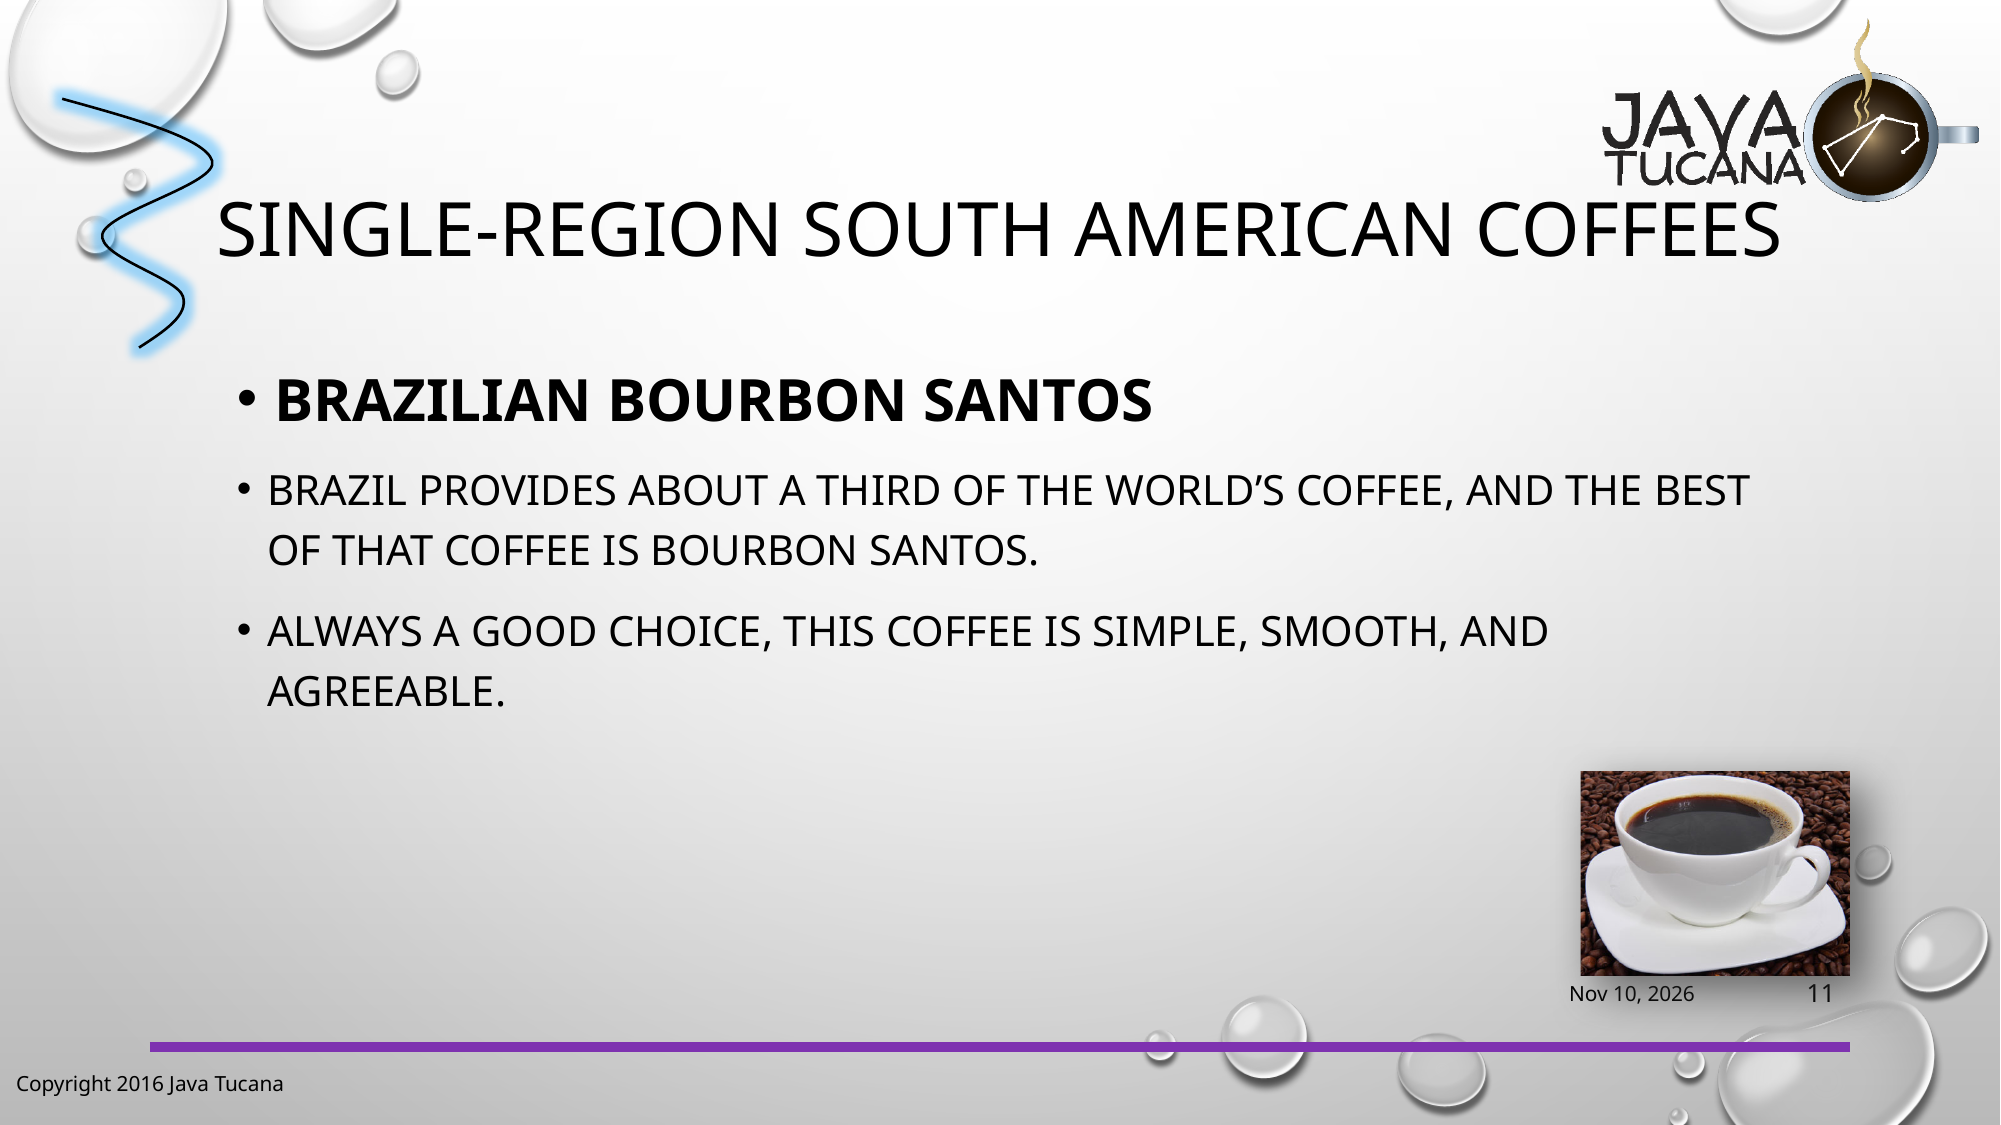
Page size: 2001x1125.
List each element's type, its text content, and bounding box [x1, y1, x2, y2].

slide_number 25-May-16 [1259, 965, 1710, 1025]
list Brazilian Bourbon Santos Brazil provides about a third of the world’s coffee, and the best of that coffee is Bourbon Santos. Always a good choice, this coffee is simple, smooth, and agreeable. [221, 341, 1789, 1002]
title Single-region South American coffees [149, 101, 1851, 364]
slide_number 11 [1724, 965, 1851, 1025]
footer Copyright 2016 Java Tucana [1, 1055, 1096, 1116]
picture [0, 0, 2000, 1125]
